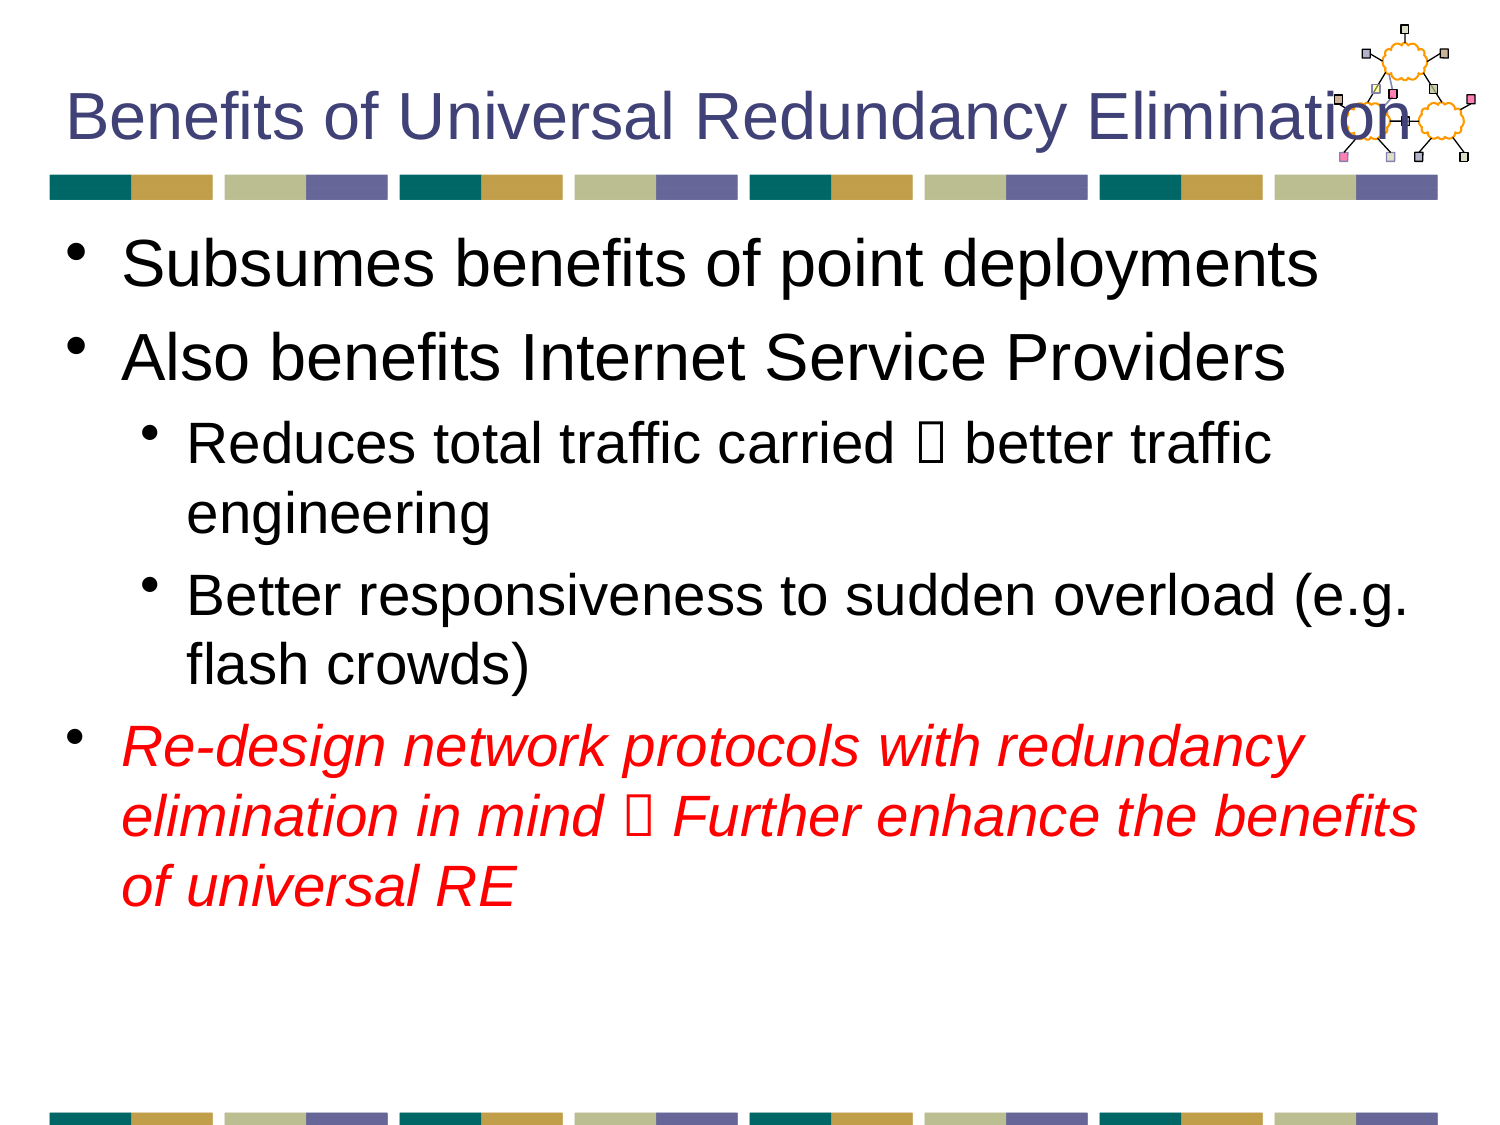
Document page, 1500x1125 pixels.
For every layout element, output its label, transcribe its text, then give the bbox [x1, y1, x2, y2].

list Subsumes benefits of point deployments Also benefits Internet Service Providers Reduces total traffic carried  better traffic engineering Better responsiveness to sudden overload (e.g. flash crowds) Re-design network protocols with redundancy elimination in mind  Further enhance the benefits of universal RE [50, 212, 1438, 1050]
title Benefits of Universal Redundancy Elimination [50, 62, 1438, 163]
